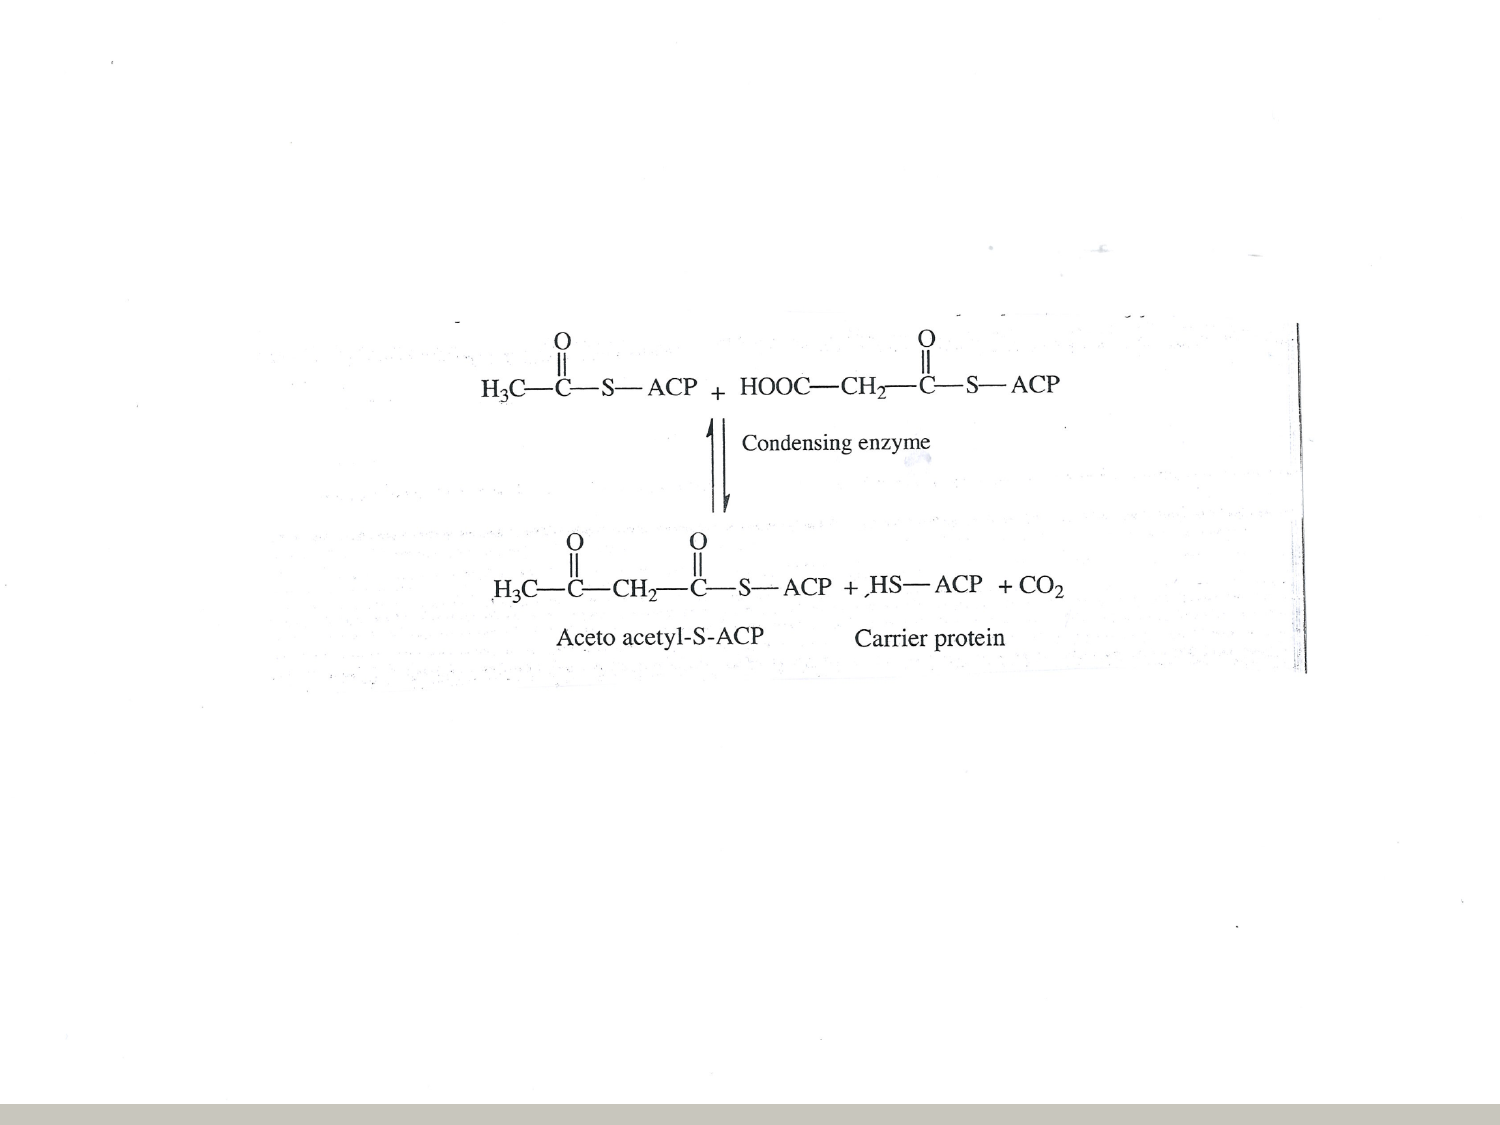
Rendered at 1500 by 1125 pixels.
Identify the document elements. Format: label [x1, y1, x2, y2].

list [0, 0, 1500, 1105]
